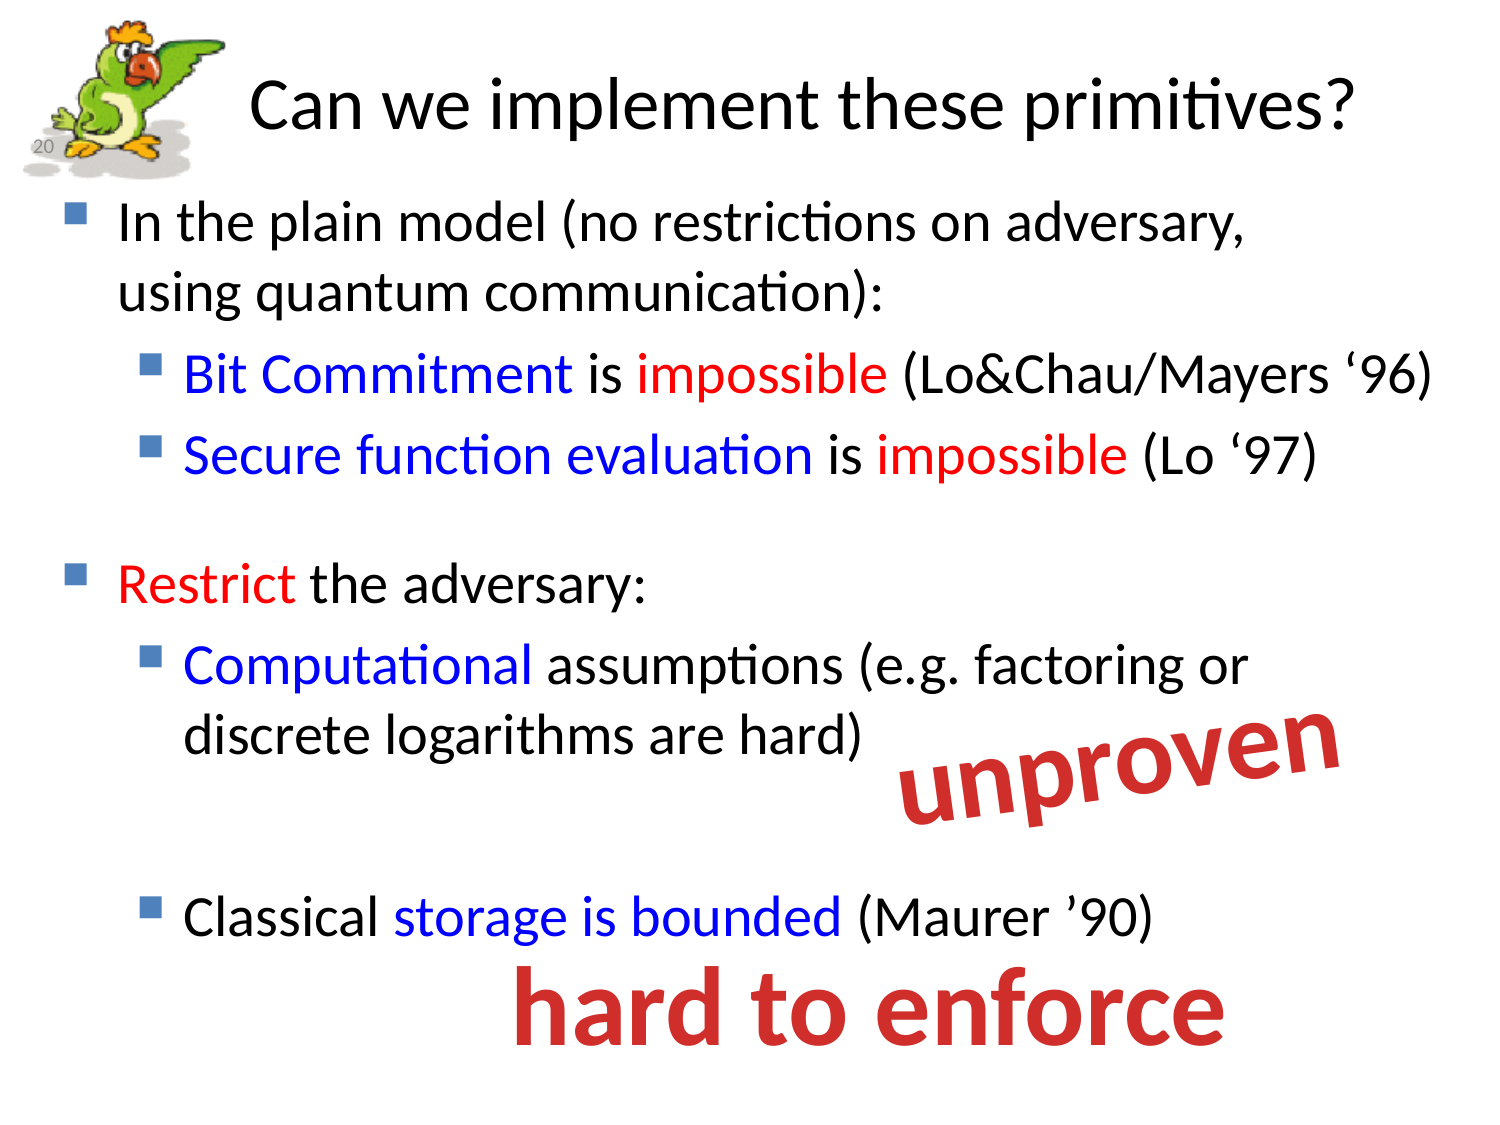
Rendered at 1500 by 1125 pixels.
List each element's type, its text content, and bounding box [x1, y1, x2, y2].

text_box hard to enforce [495, 925, 1244, 1076]
list In the plain model (no restrictions on adversary, using quantum communication): Bit Commitment is impossible (Lo&Chau/Mayers ‘96) Secure function evaluation is impossible (Lo ‘97) Restrict the adversary: Computational assumptions (e.g. factoring or discrete logarithms are hard) Classical storage is bounded (Maurer ’90) [46, 175, 1465, 1079]
picture [23, 0, 226, 200]
text_box unproven [869, 644, 1365, 860]
title Can we implement these primitives? [234, 46, 1477, 200]
